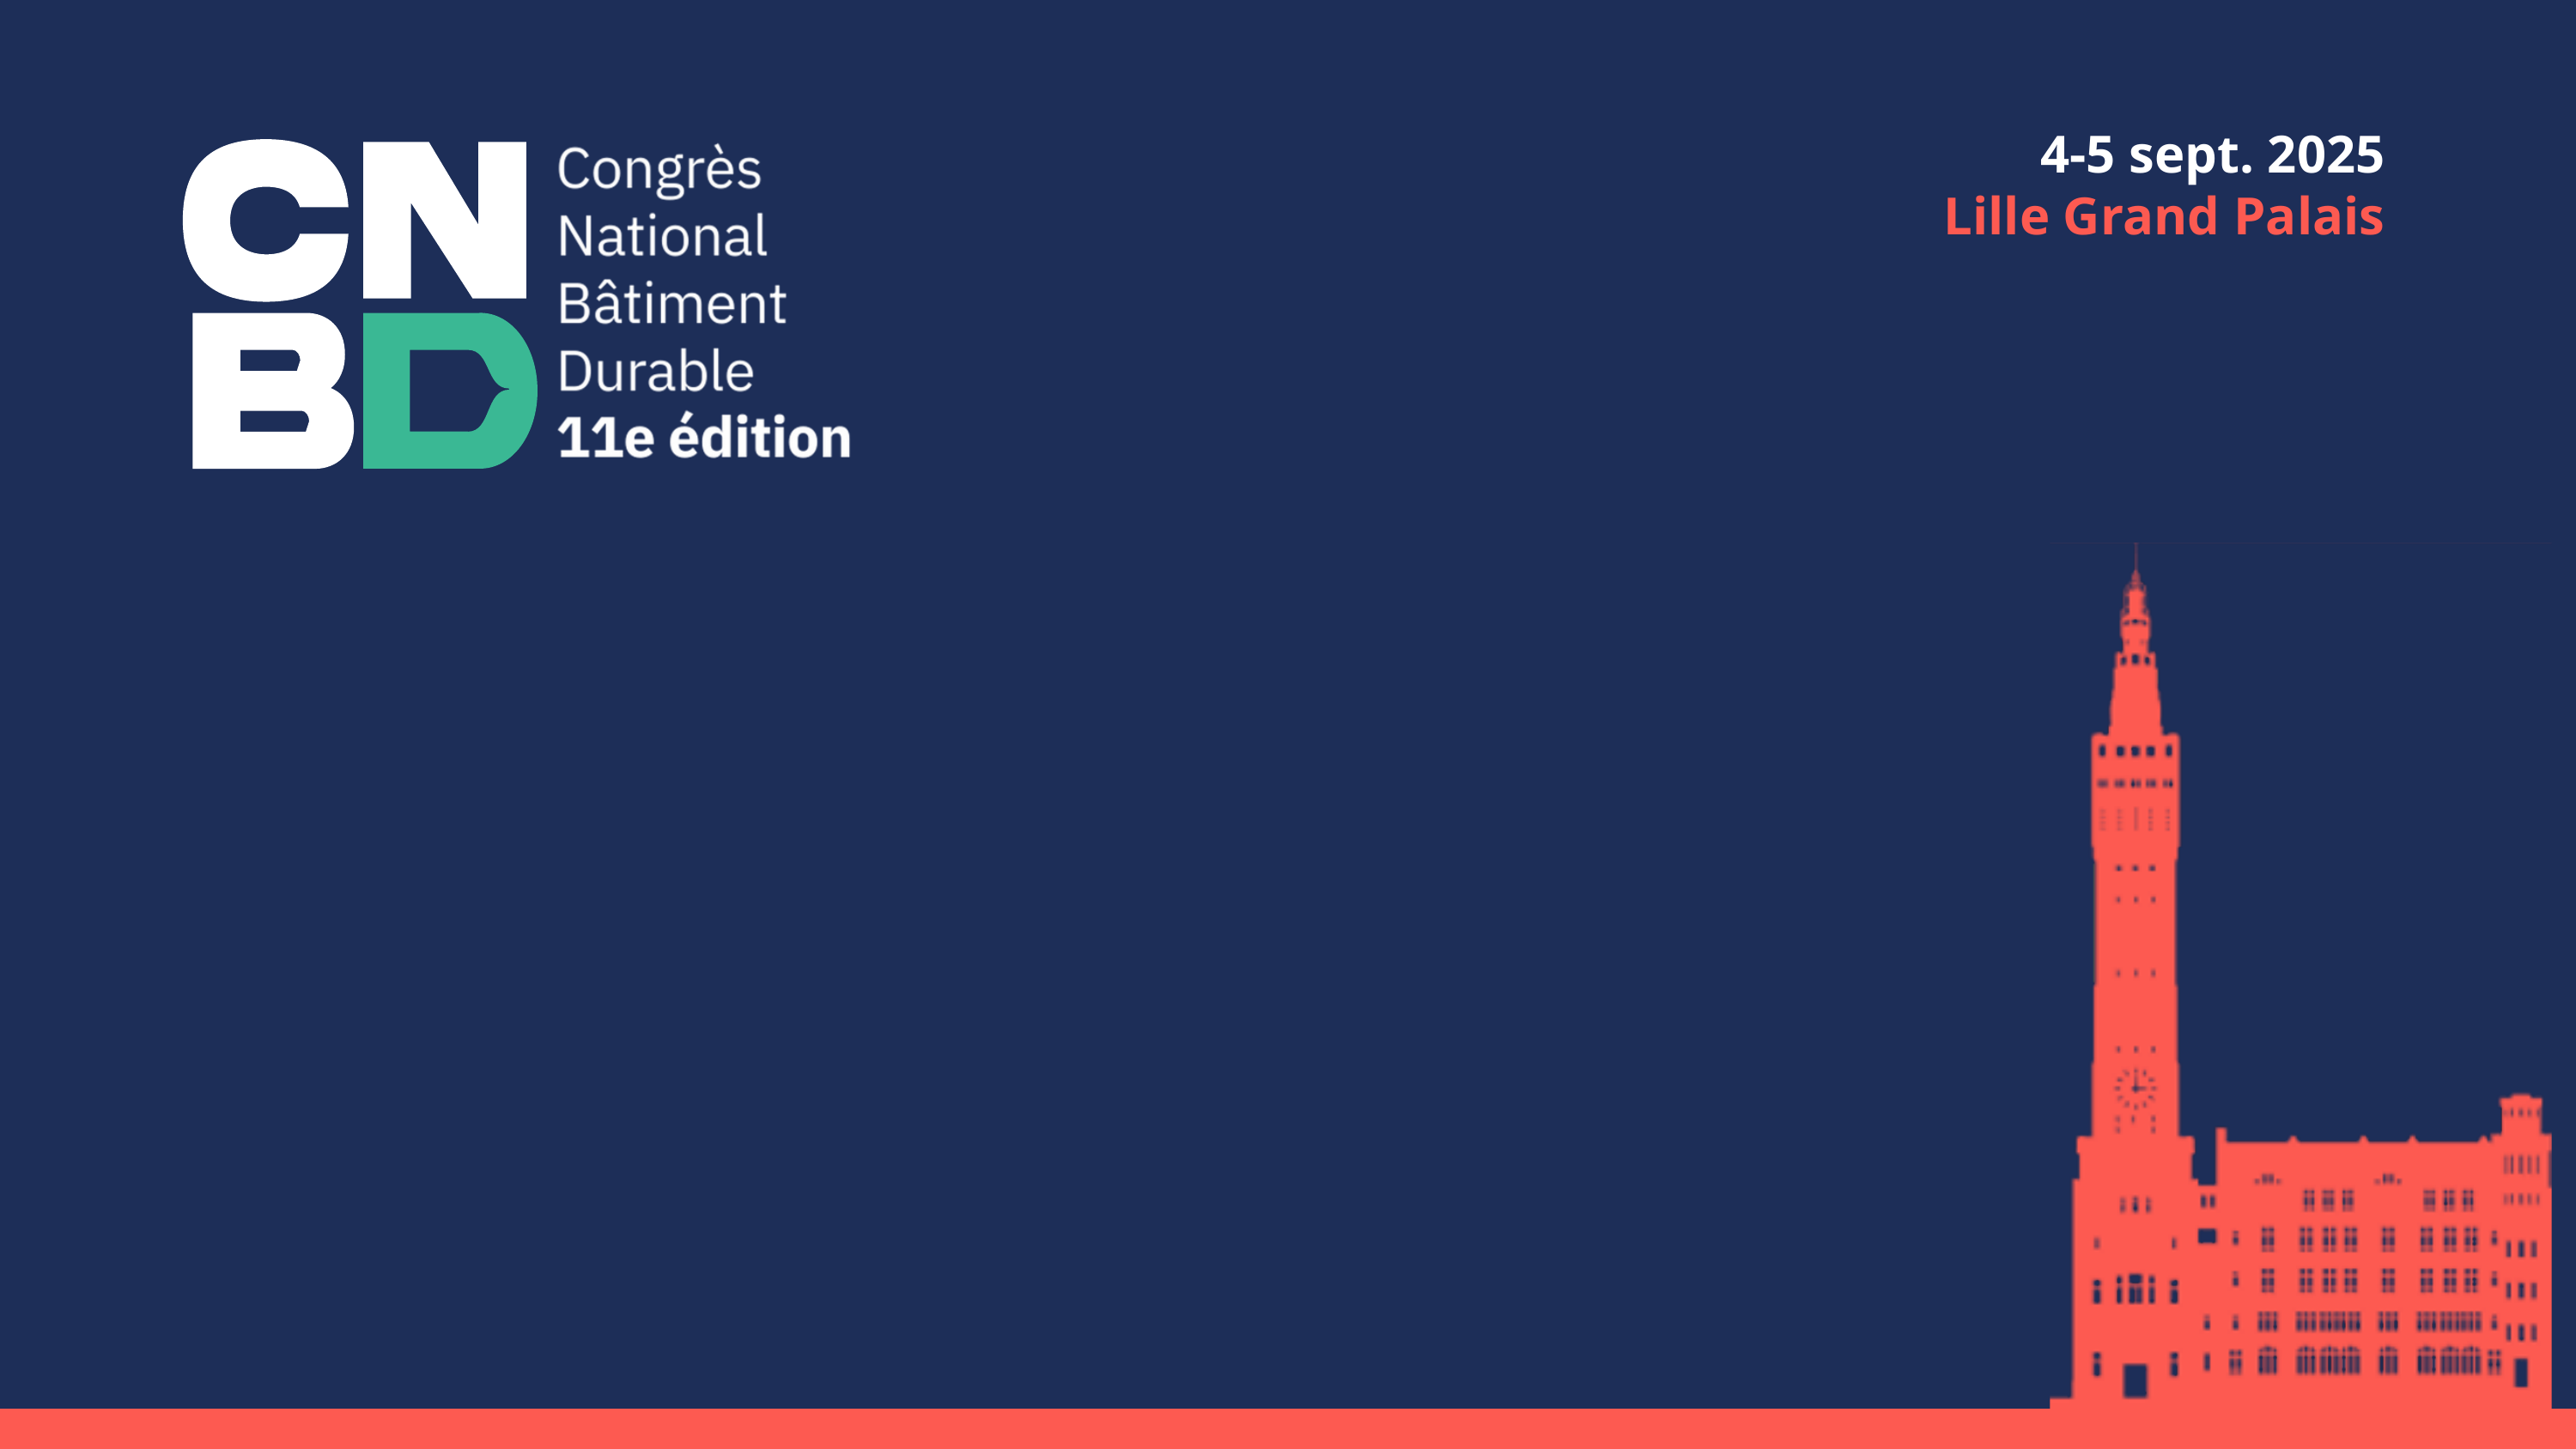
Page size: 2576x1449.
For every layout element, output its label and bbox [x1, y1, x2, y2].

picture [2050, 543, 2552, 1449]
picture [550, 129, 861, 480]
